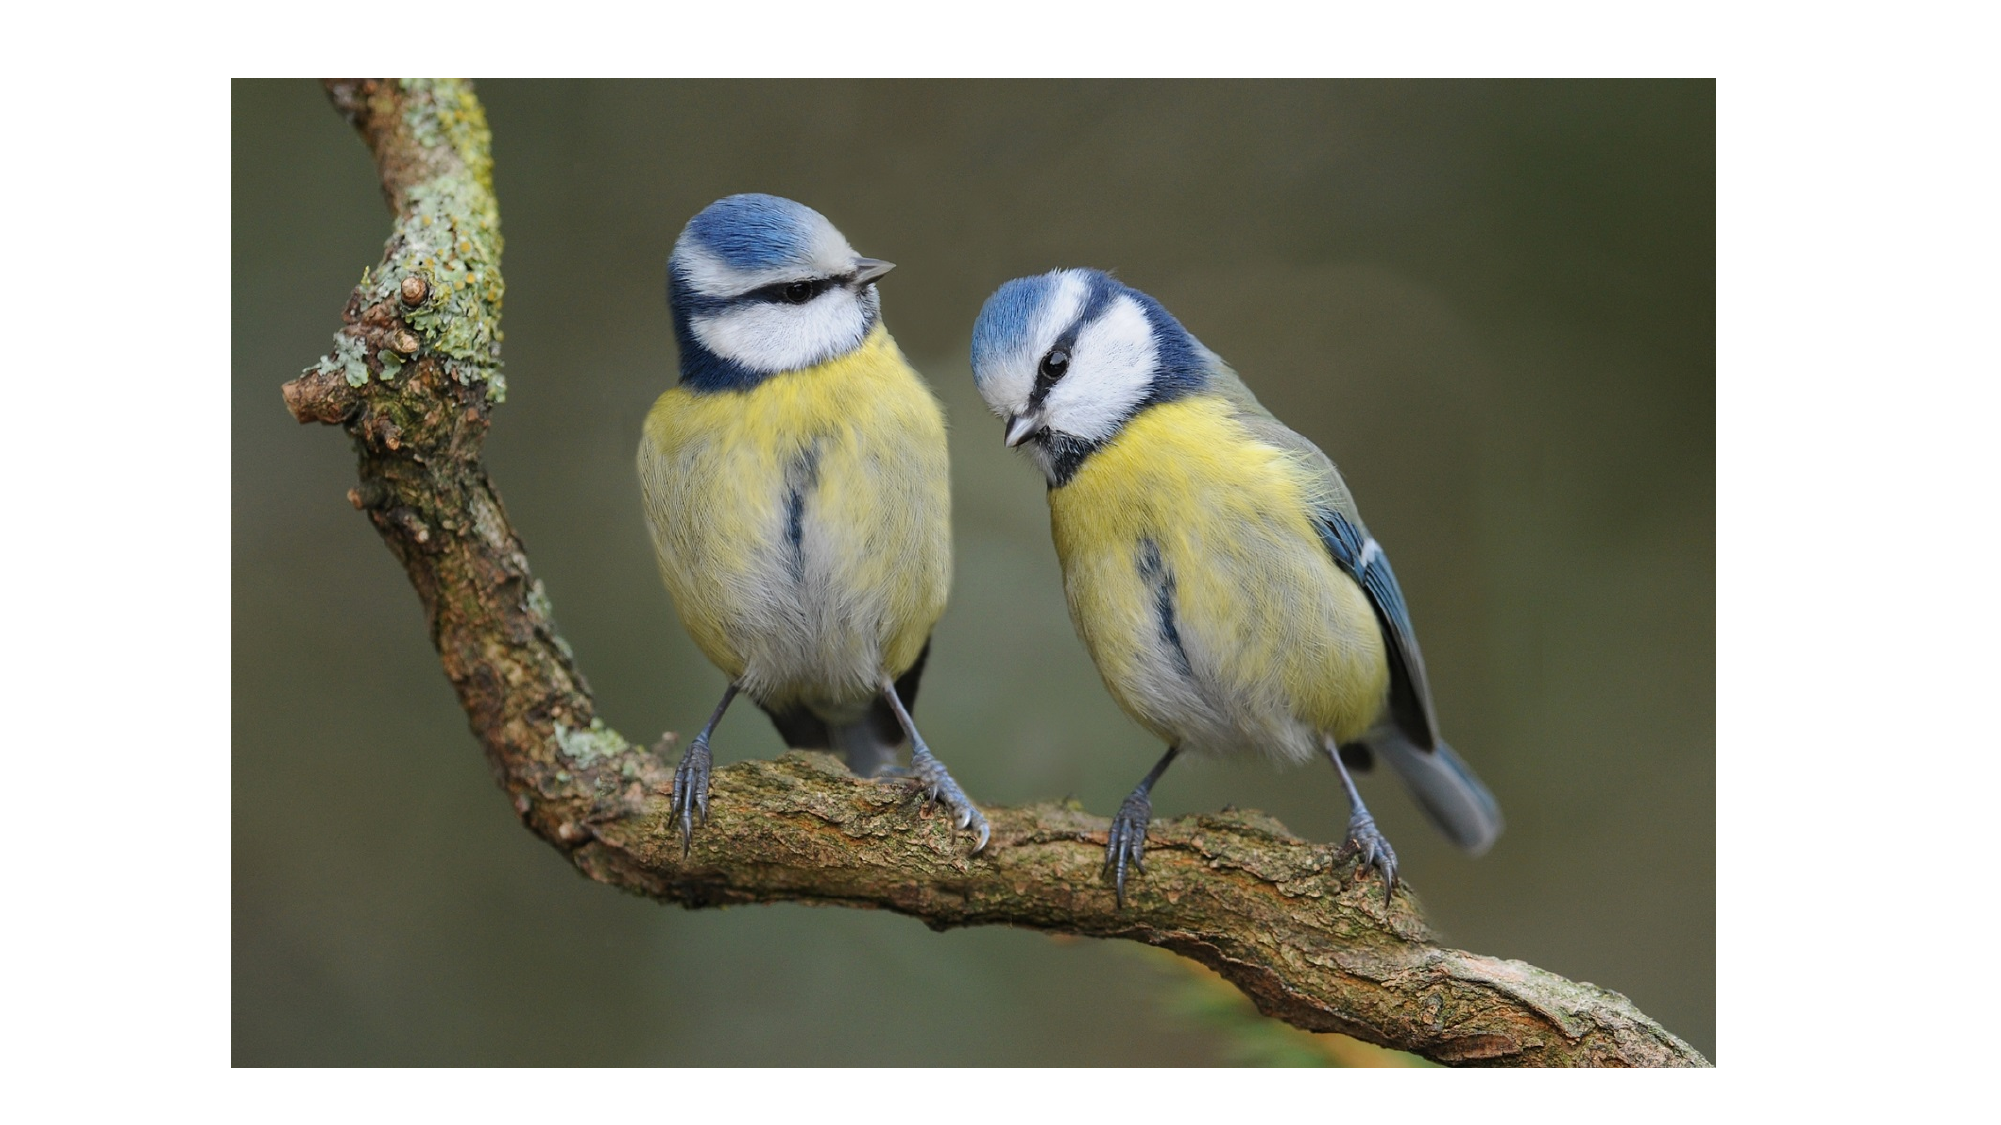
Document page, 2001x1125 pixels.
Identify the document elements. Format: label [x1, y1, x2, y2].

list [230, 78, 1716, 1068]
